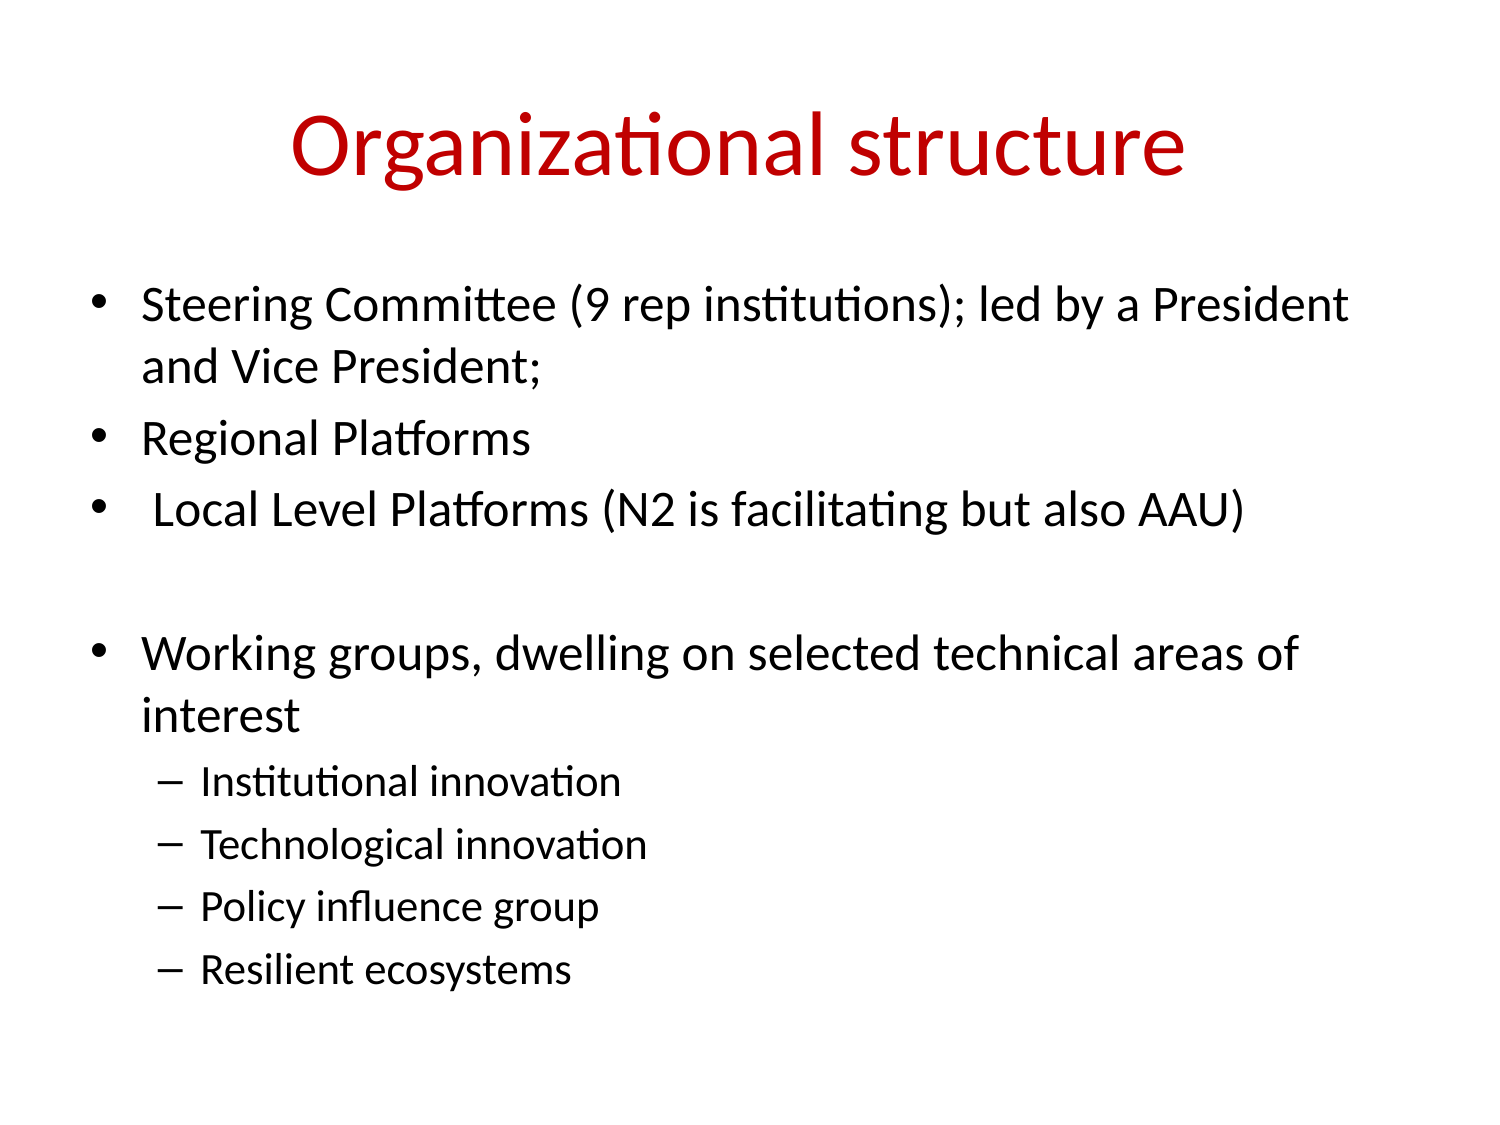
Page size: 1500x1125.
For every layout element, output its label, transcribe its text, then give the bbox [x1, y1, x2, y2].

list Steering Committee (9 rep institutions); led by a President and Vice President; Regional Platforms Local Level Platforms (N2 is facilitating but also AAU) Working groups, dwelling on selected technical areas of interest Institutional innovation Technological innovation Policy influence group Resilient ecosystems [75, 262, 1425, 1005]
title Organizational structure [75, 45, 1425, 233]
